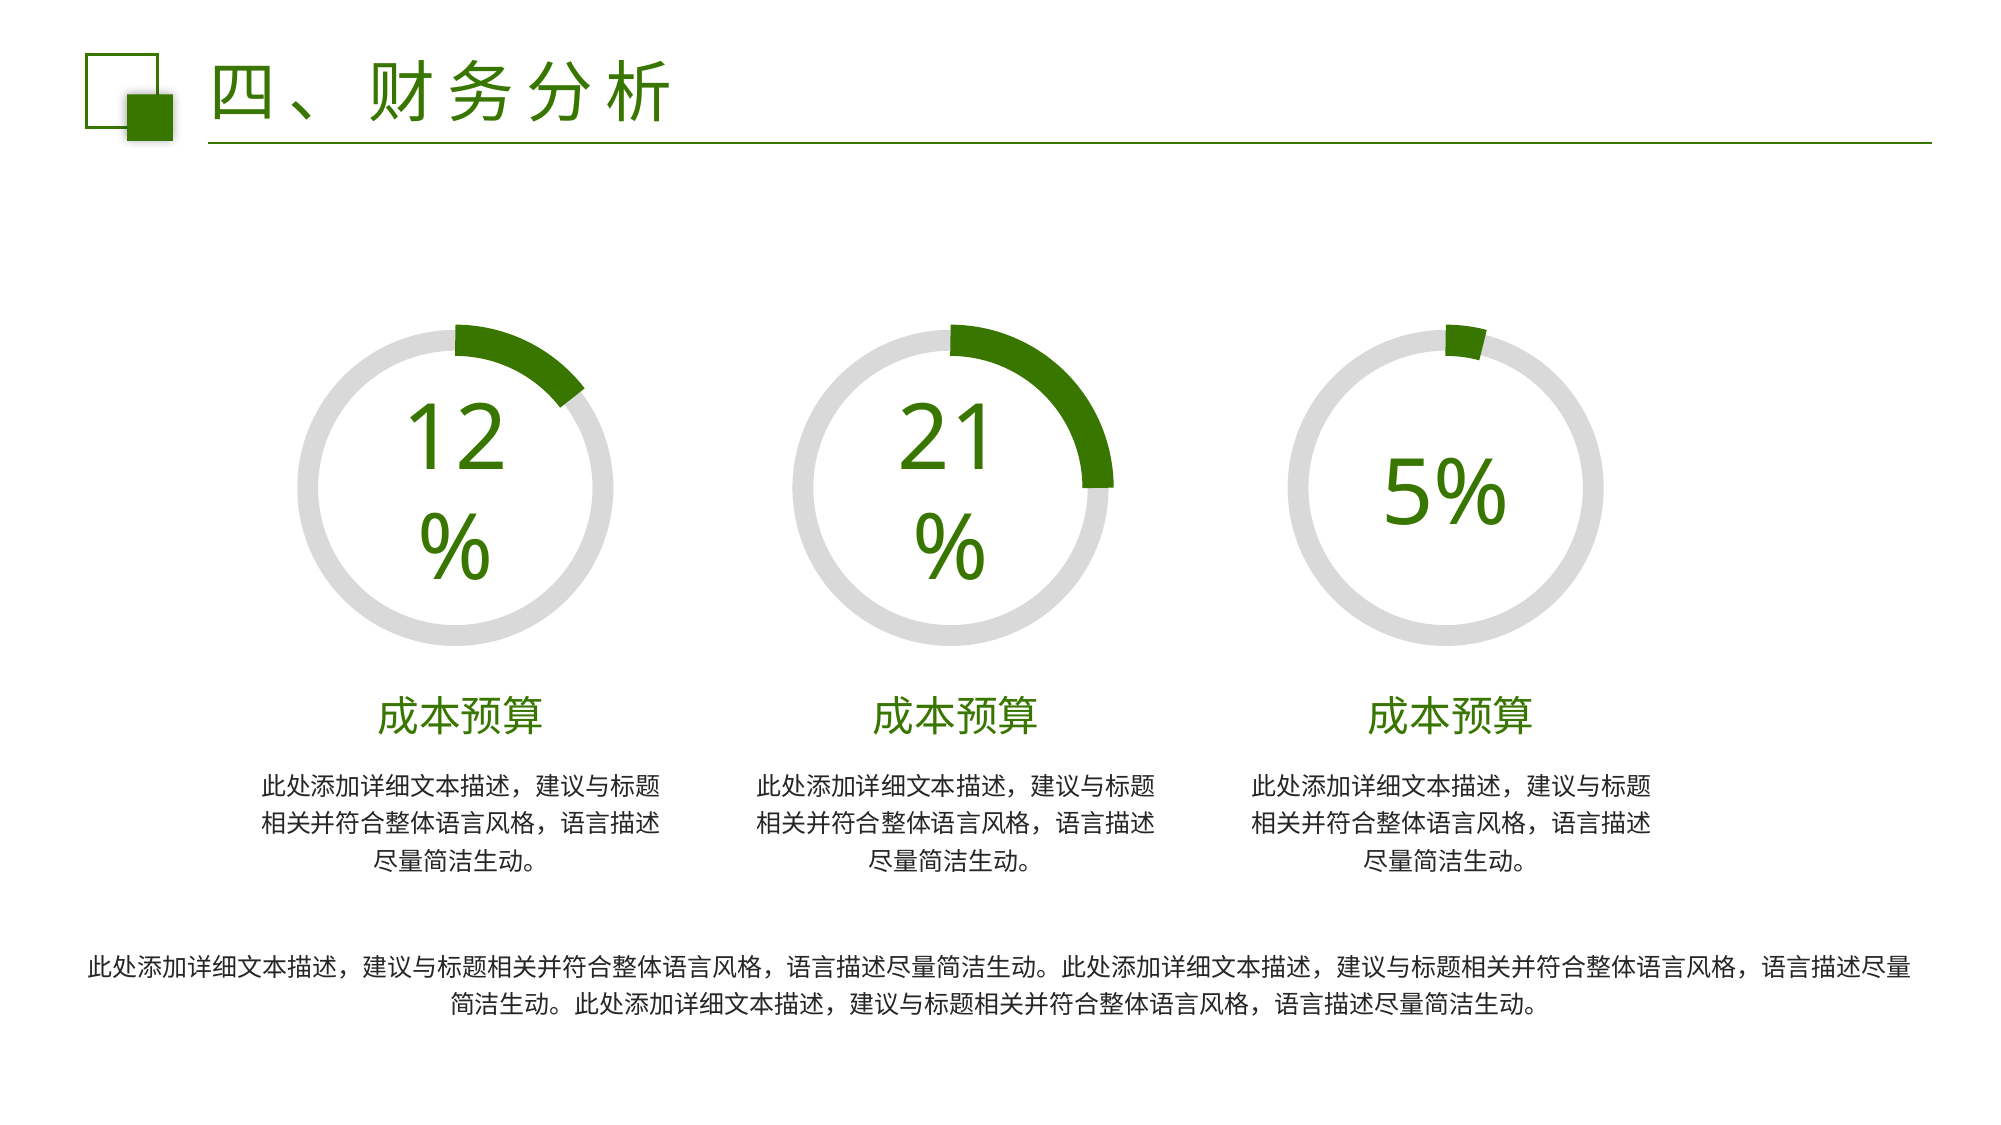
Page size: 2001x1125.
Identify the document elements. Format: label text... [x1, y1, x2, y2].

text_box 四、财务分析 [198, 58, 1489, 131]
text_box 此处添加详细文本描述，建议与标题相关并符合整体语言风格，语言描述尽量简洁生动。此处添加详细文本描述，建议与标题相关并符合整体语言风格，语言描述尽量简洁生动。此处添加详细文本描述，建议与标题相关并符合整体语言风格，语言描述尽量简洁生动。 [63, 936, 1937, 1027]
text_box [240, 340, 682, 885]
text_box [1230, 340, 1672, 885]
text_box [86, 54, 174, 141]
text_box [735, 340, 1177, 885]
